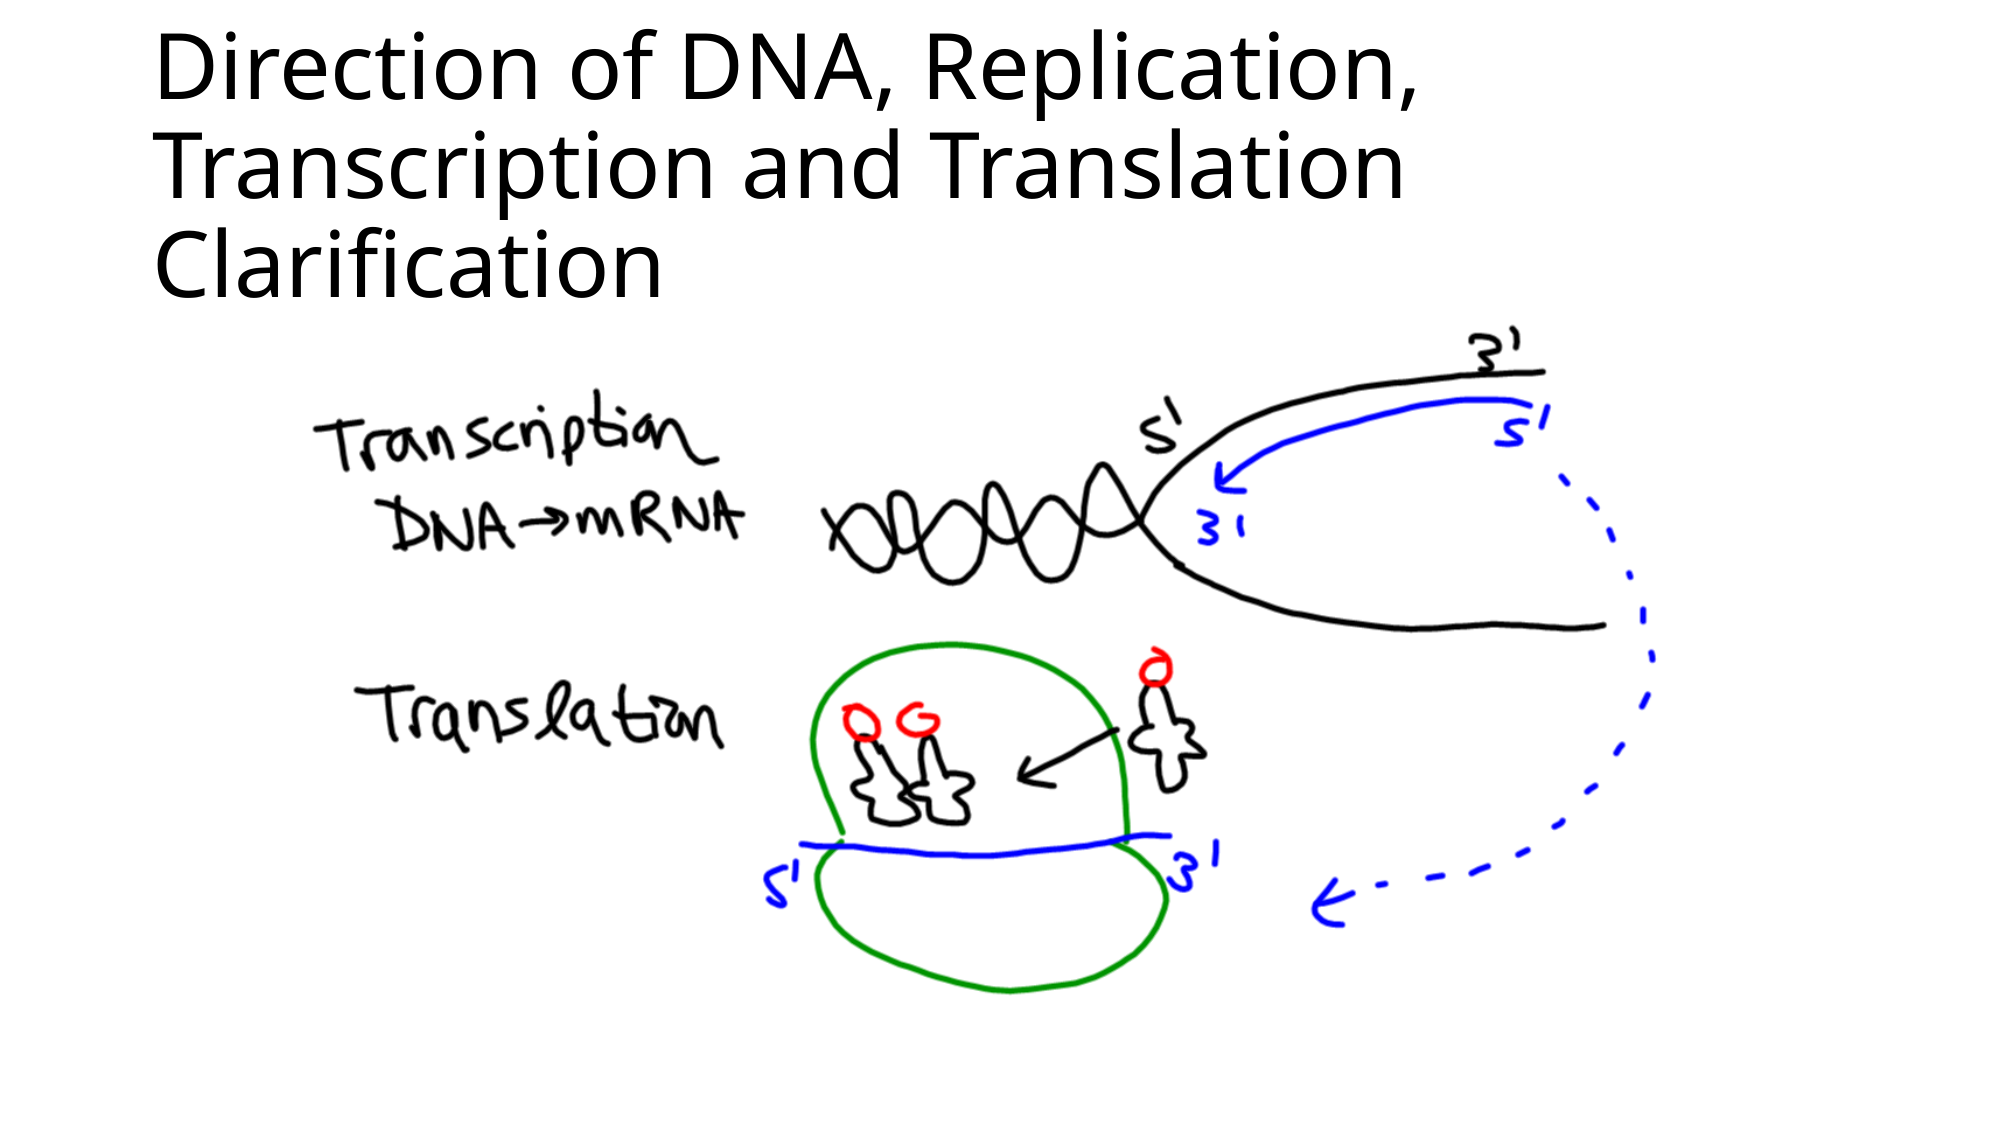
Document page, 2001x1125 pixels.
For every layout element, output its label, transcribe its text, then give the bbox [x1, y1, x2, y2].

title Direction of DNA, Replication, Transcription and Translation Clarification [137, 59, 1863, 278]
picture [287, 314, 1670, 998]
